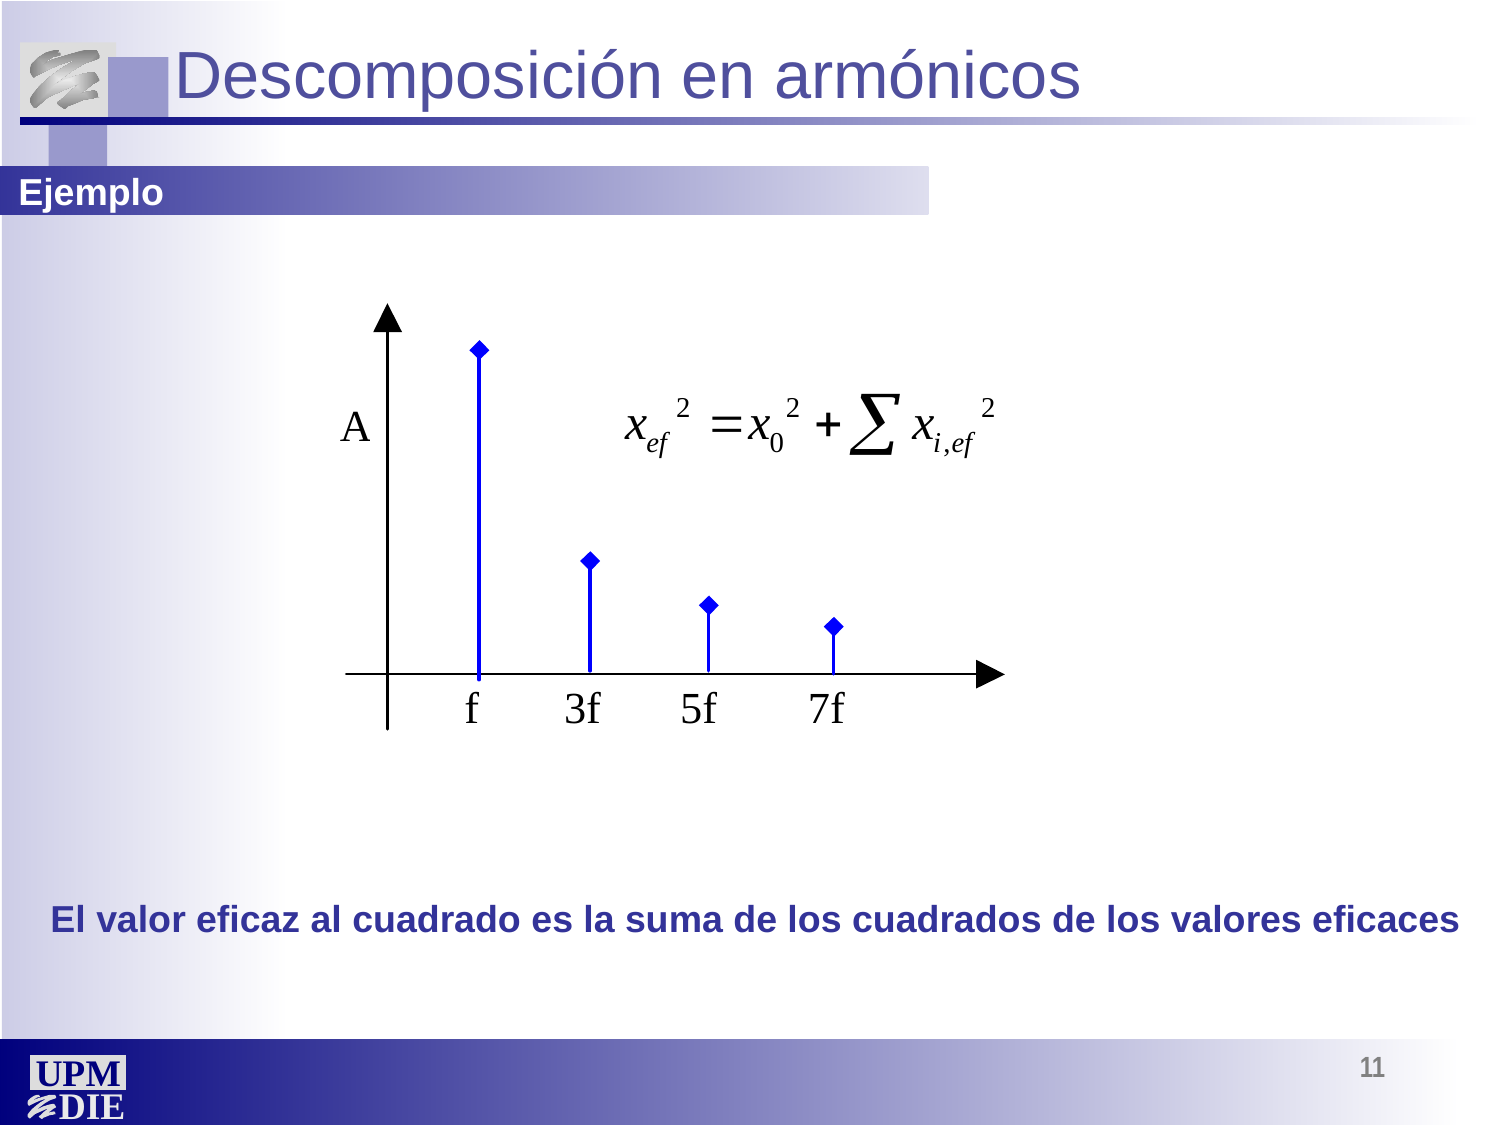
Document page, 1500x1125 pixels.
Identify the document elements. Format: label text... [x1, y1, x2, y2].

text_box Ejemplo [0, 166, 929, 215]
text_box El valor eficaz al cuadrado es la suma de los cuadrados de los valores eficaces [35, 887, 1476, 947]
title Descomposición en armónicos [159, 23, 1430, 120]
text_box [330, 288, 1129, 821]
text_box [615, 385, 1011, 498]
